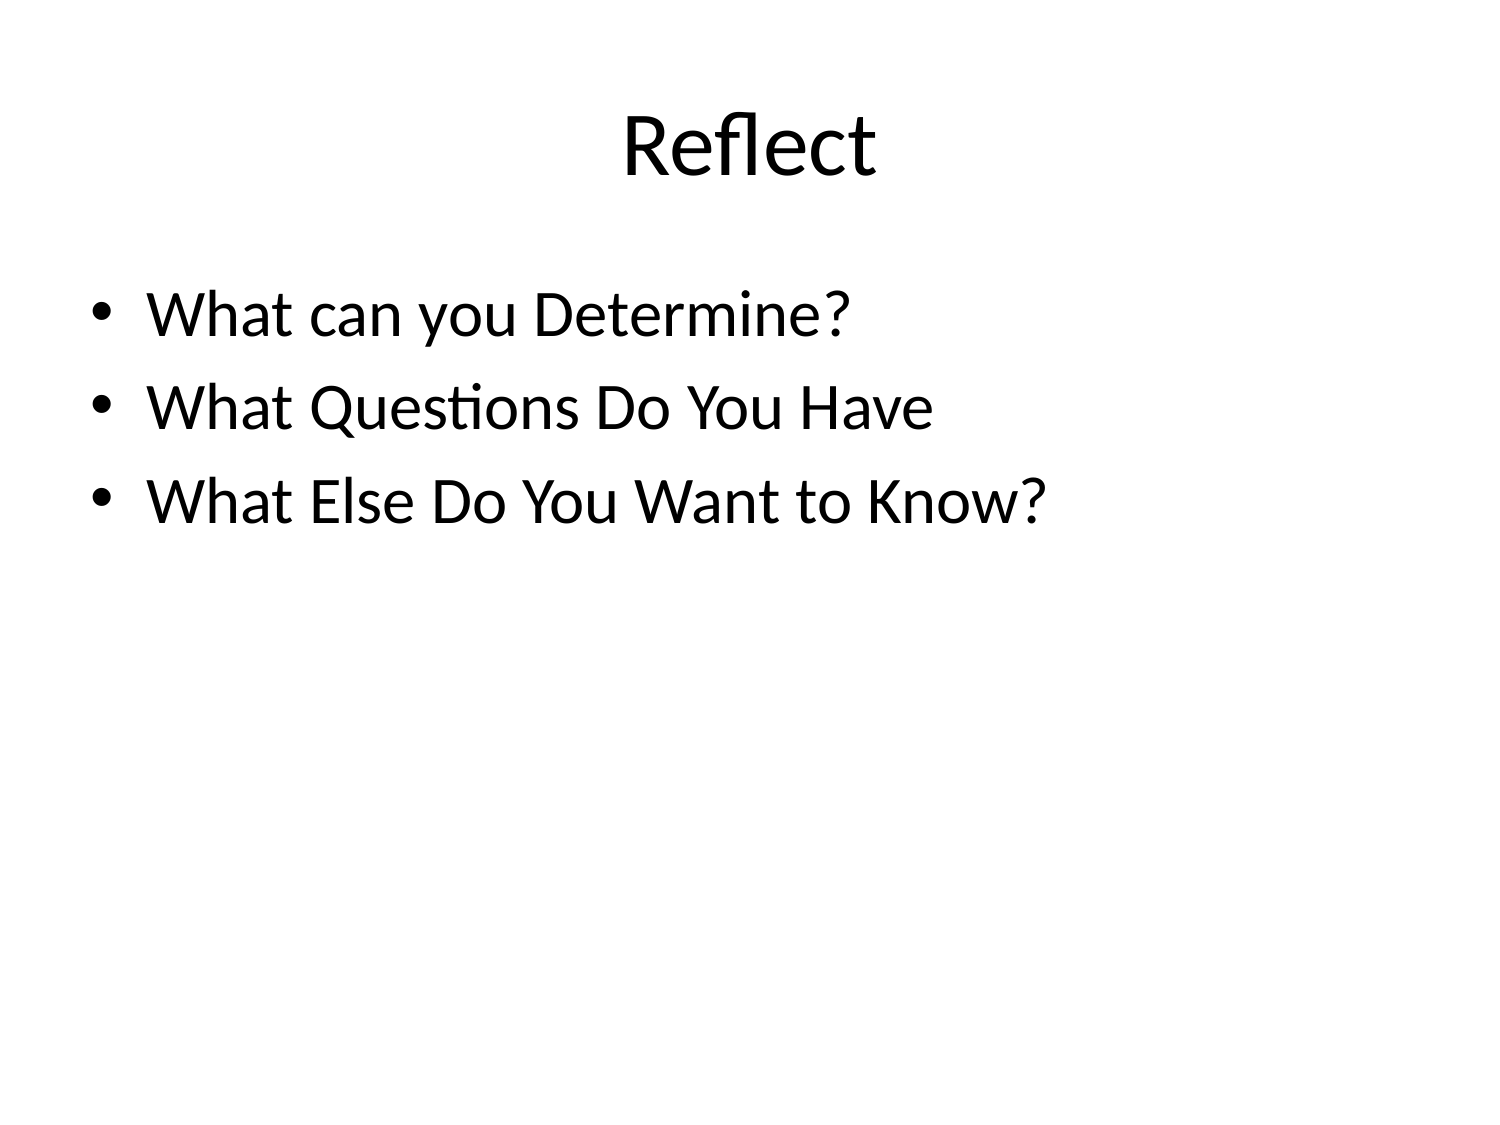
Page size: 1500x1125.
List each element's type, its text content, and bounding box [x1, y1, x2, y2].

title Reflect [75, 45, 1425, 233]
list What can you Determine? What Questions Do You Have What Else Do You Want to Know? [75, 262, 1425, 1005]
